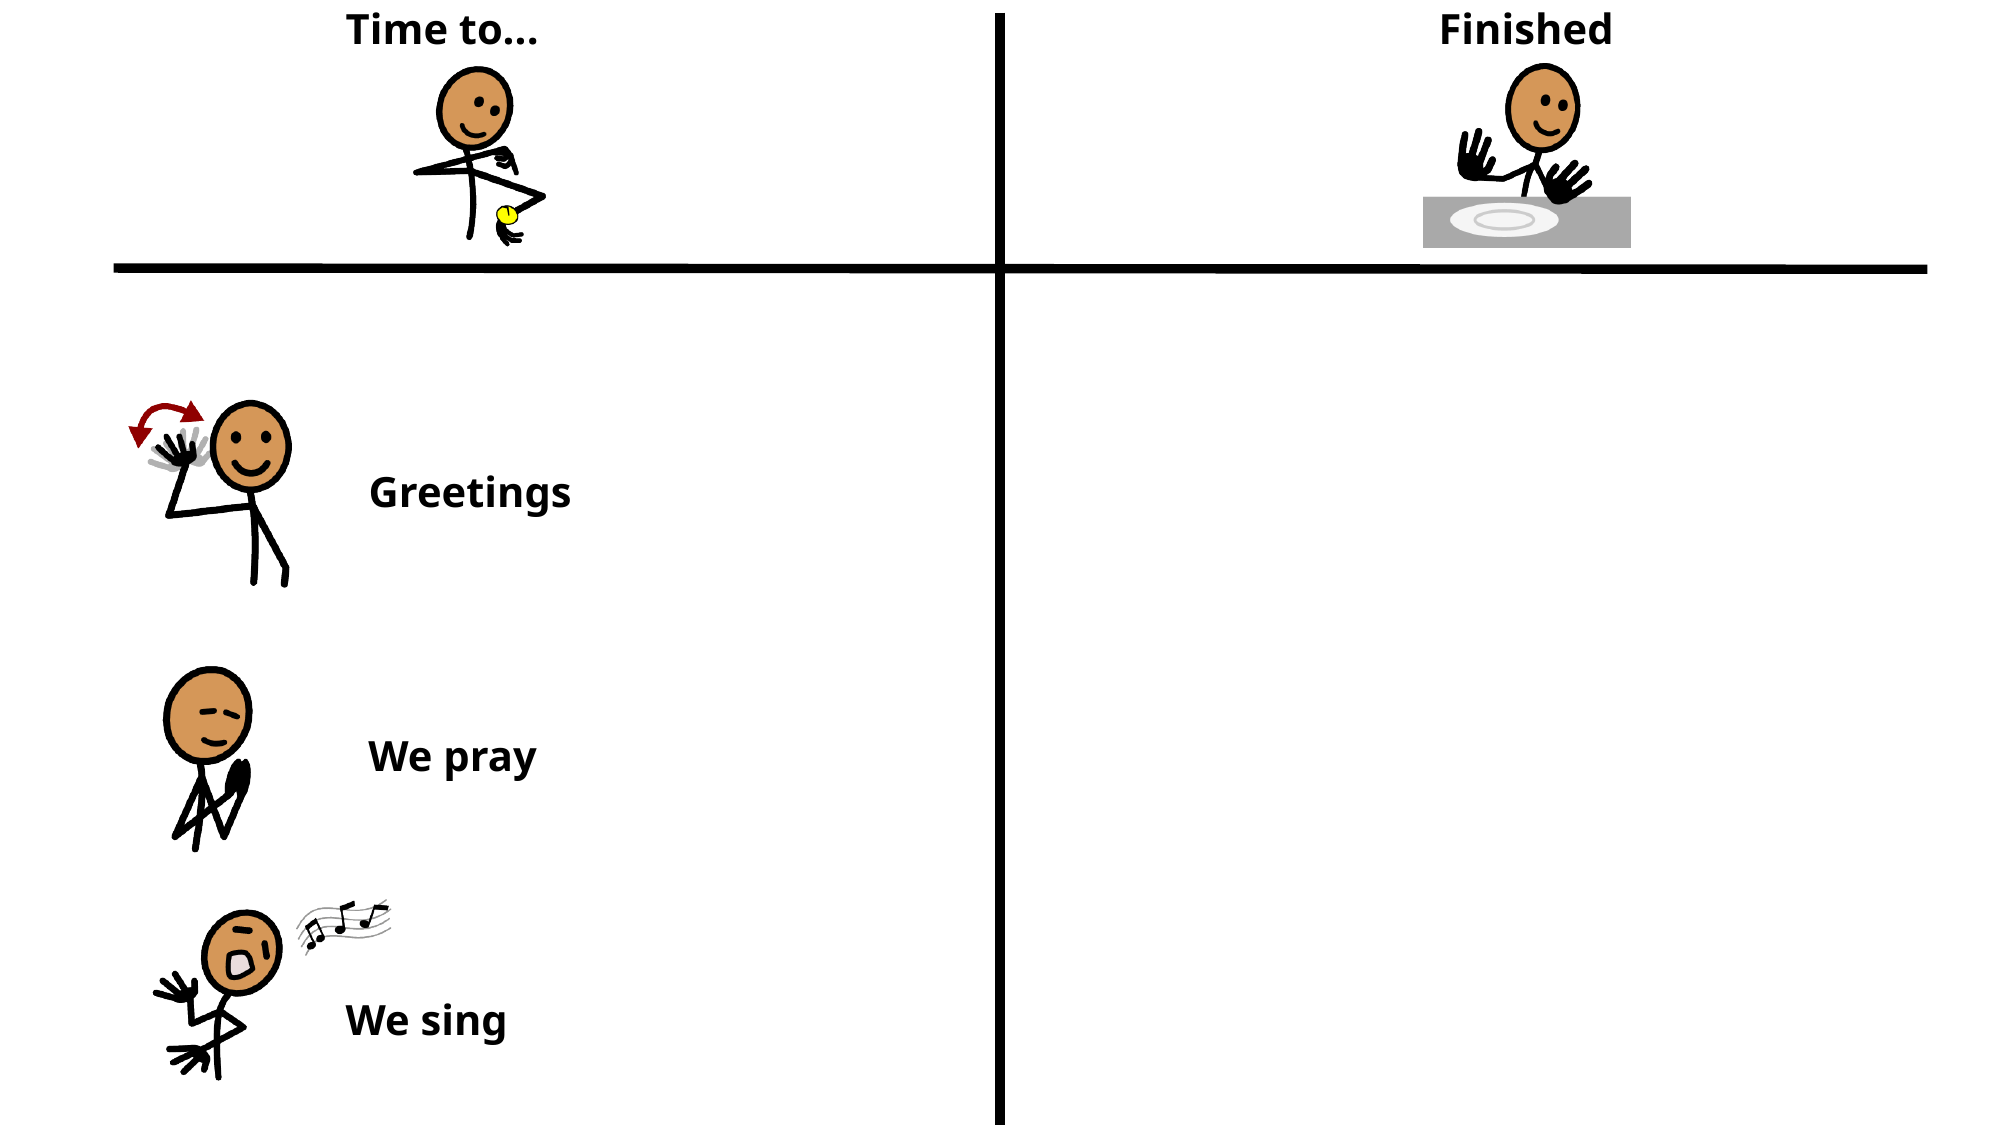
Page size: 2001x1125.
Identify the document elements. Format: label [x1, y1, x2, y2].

text_box [93, 661, 773, 857]
text_box [148, 881, 710, 1092]
text_box [1423, 0, 1778, 248]
text_box [330, 0, 709, 251]
text_box [93, 393, 733, 589]
